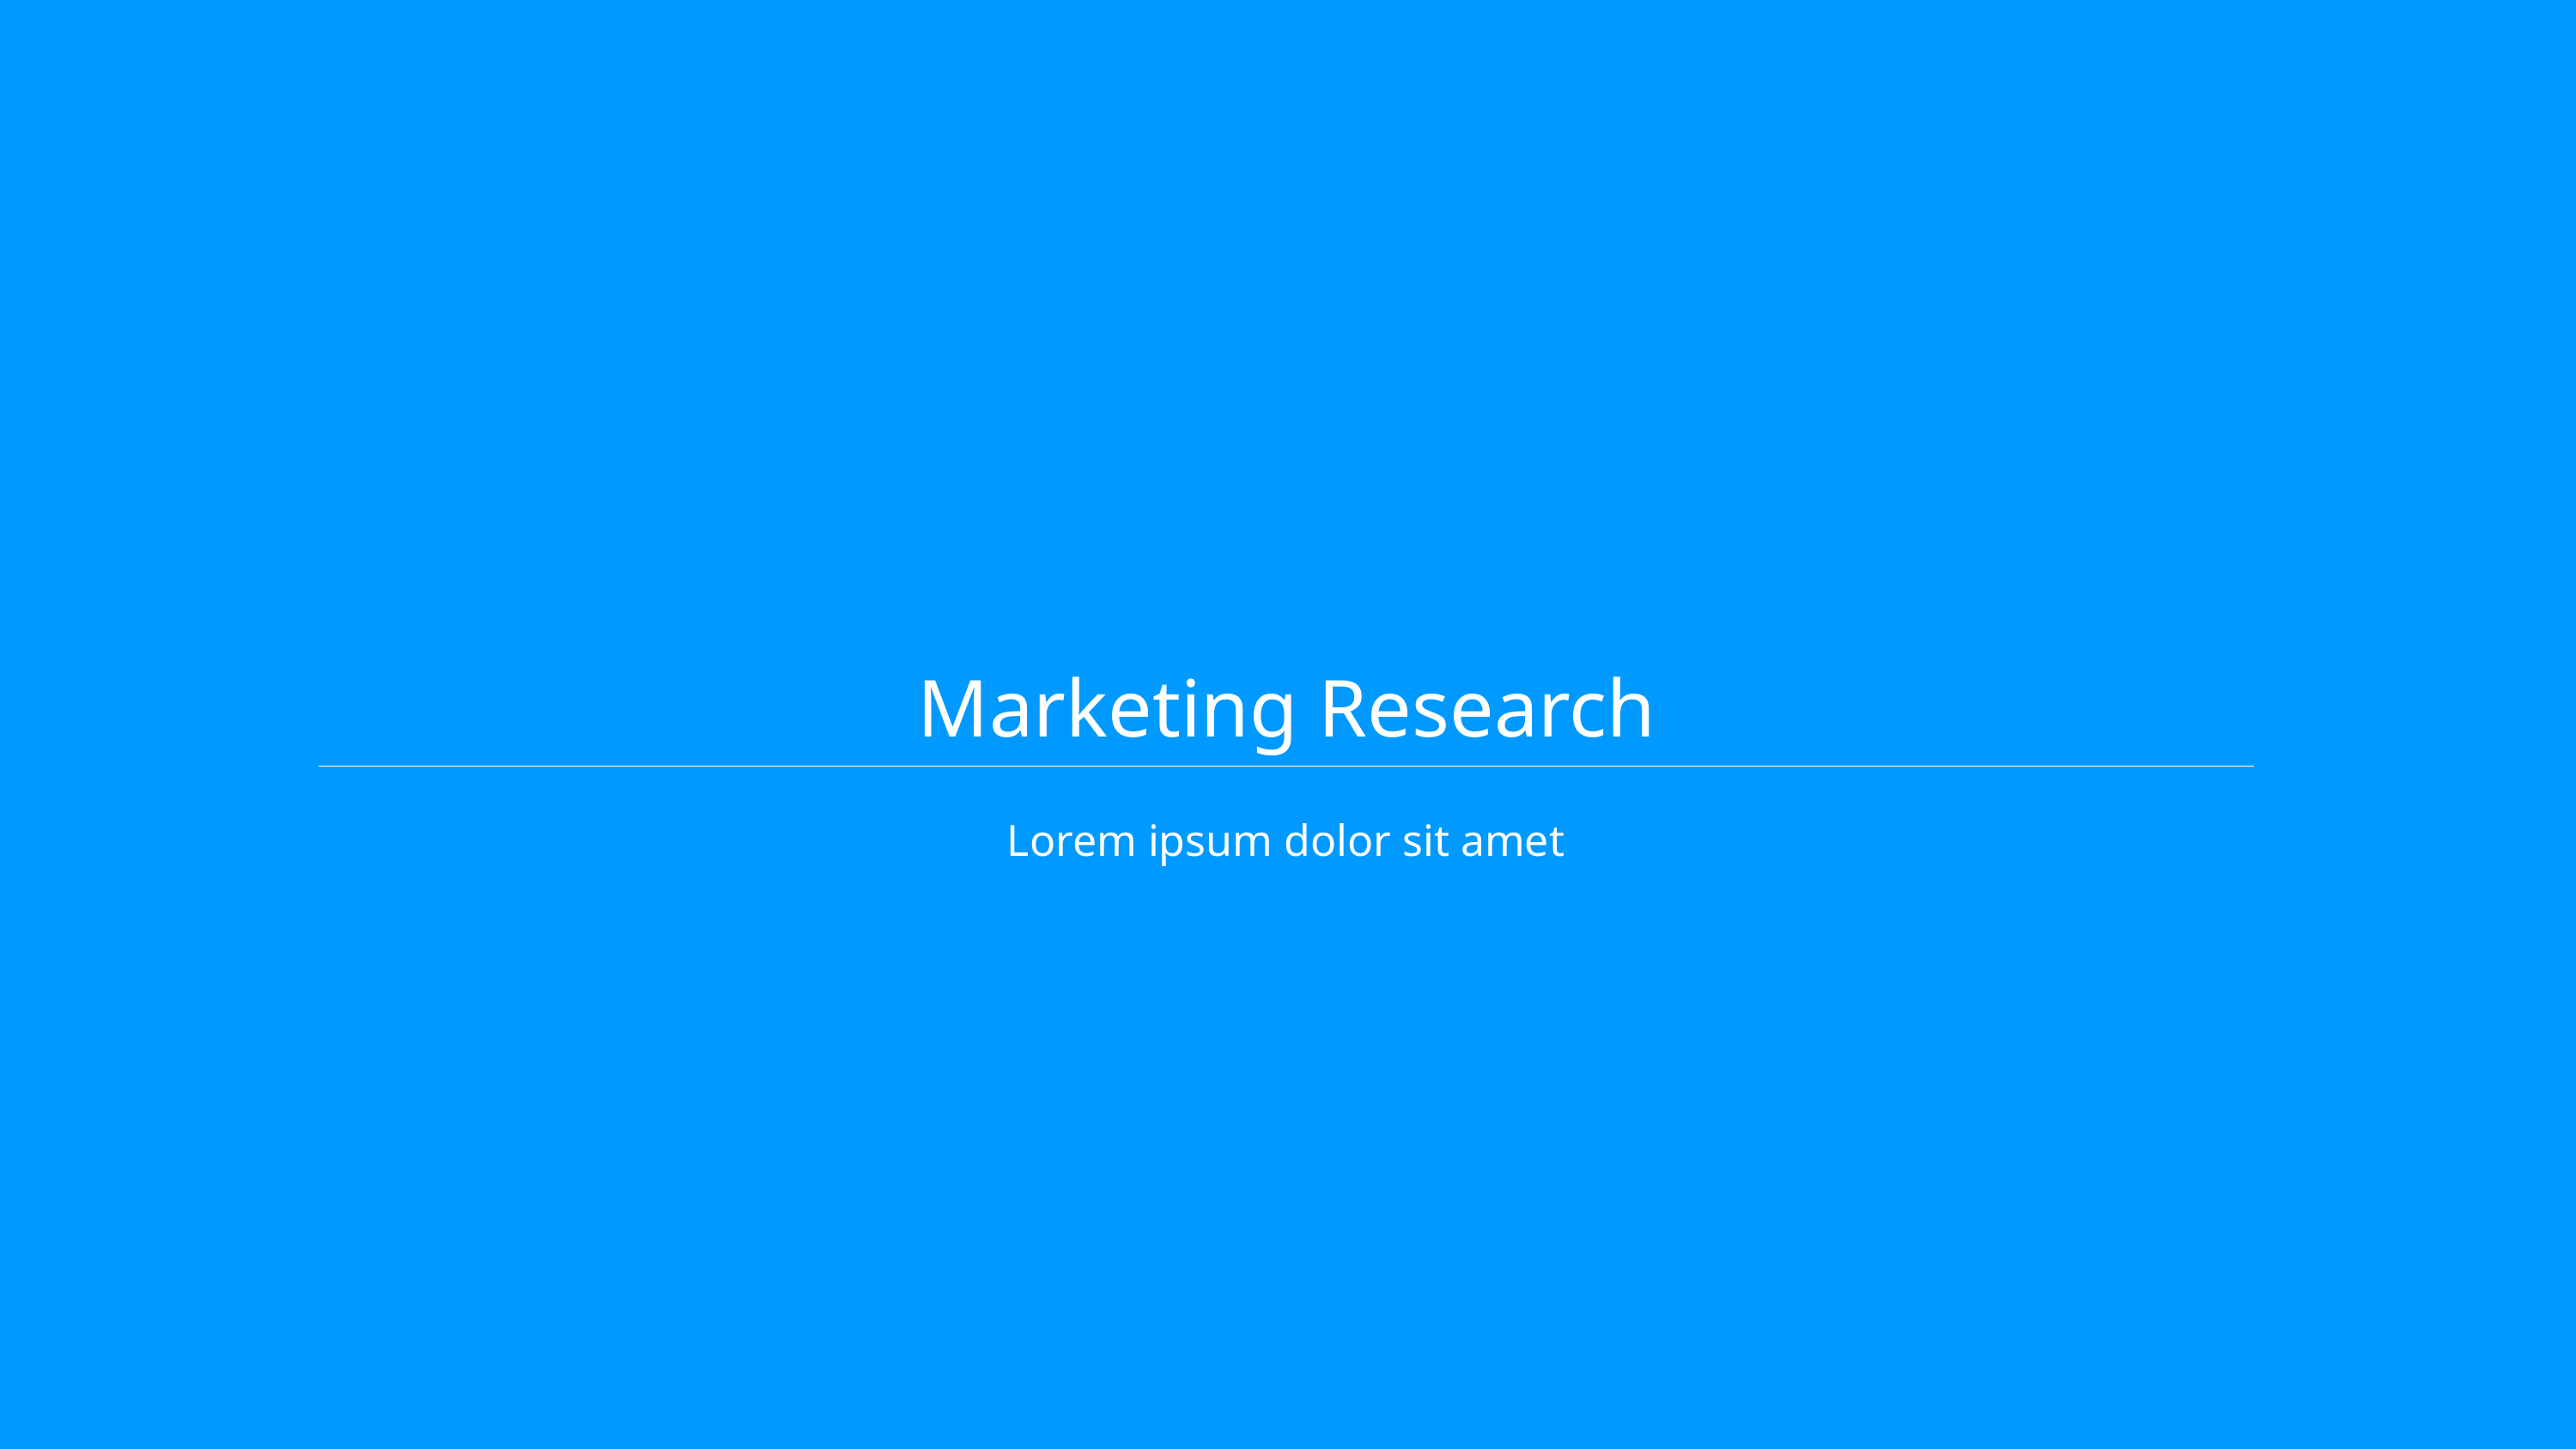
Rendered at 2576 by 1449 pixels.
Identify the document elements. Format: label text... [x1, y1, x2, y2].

title Marketing Research [319, 498, 2254, 760]
subtitle Lorem ipsum dolor sit amet [318, 802, 2254, 953]
